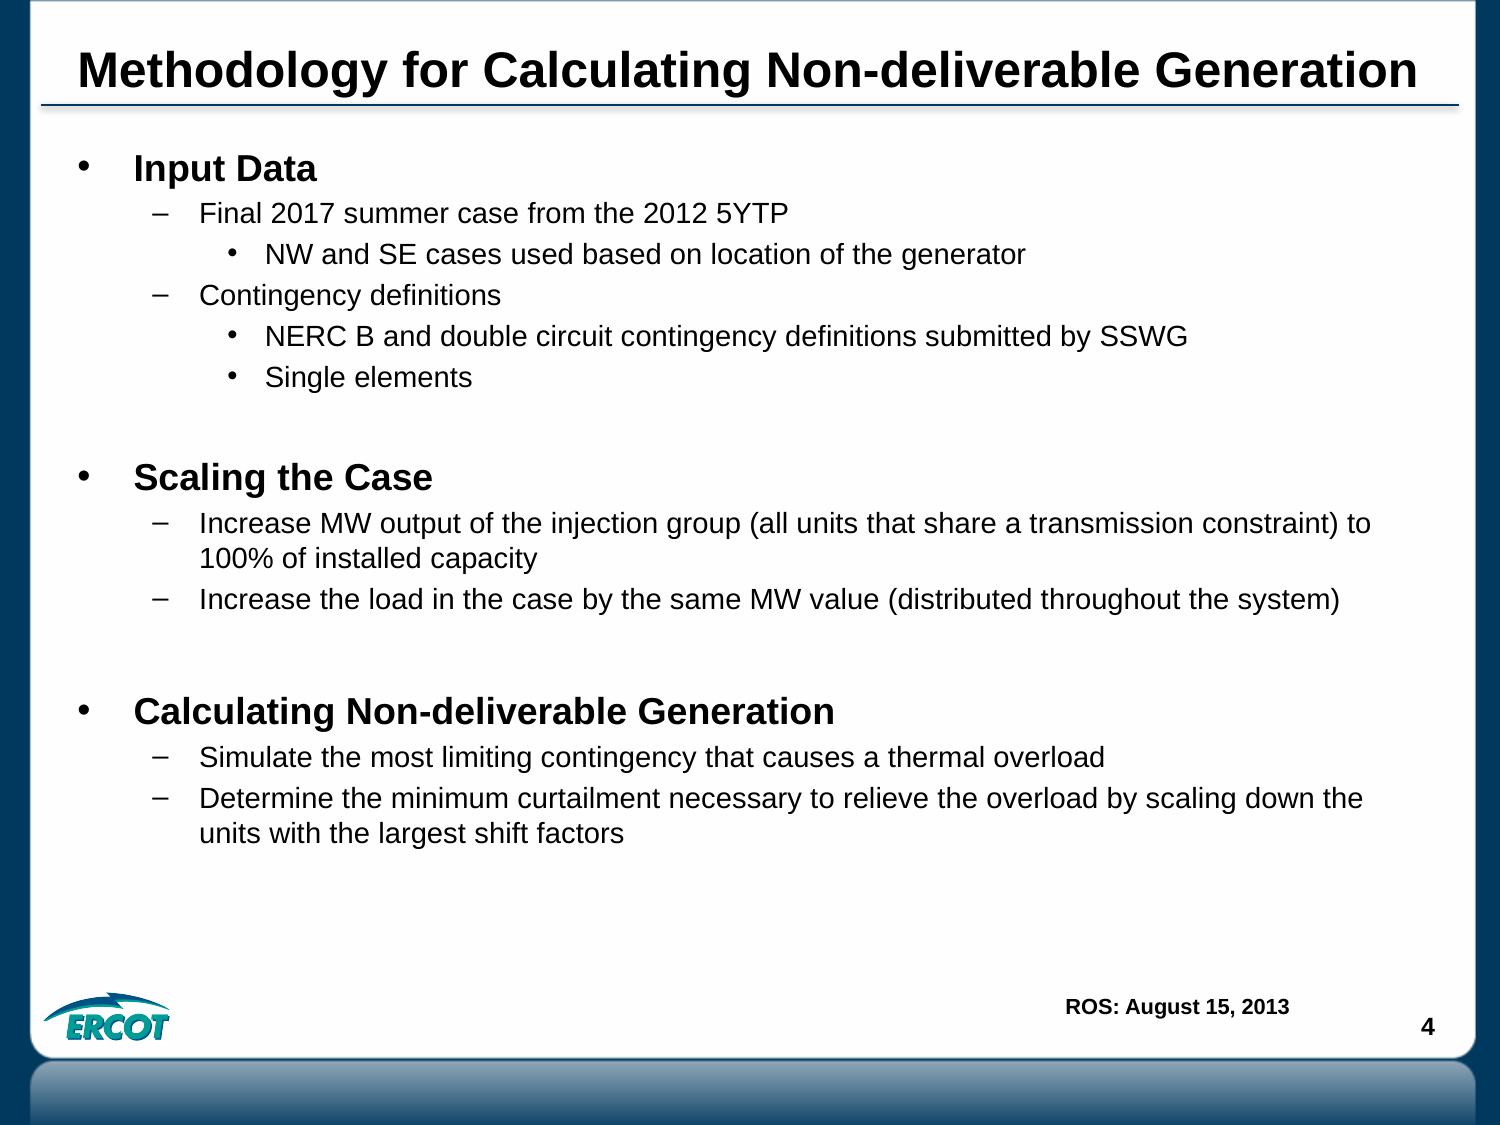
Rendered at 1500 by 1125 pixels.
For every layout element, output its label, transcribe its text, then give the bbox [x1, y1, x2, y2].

picture [0, 0, 1500, 1125]
list Input Data Final 2017 summer case from the 2012 5YTP NW and SE cases used based on location of the generator Contingency definitions NERC B and double circuit contingency definitions submitted by SSWG Single elements Scaling the Case Increase MW output of the injection group (all units that share a transmission constraint) to 100% of installed capacity Increase the load in the case by the same MW value (distributed throughout the system) Calculating Non-deliverable Generation Simulate the most limiting contingency that causes a thermal overload Determine the minimum curtailment necessary to relieve the overload by scaling down the units with the largest shift factors [62, 135, 1413, 976]
title Methodology for Calculating Non-deliverable Generation [62, 29, 1450, 106]
